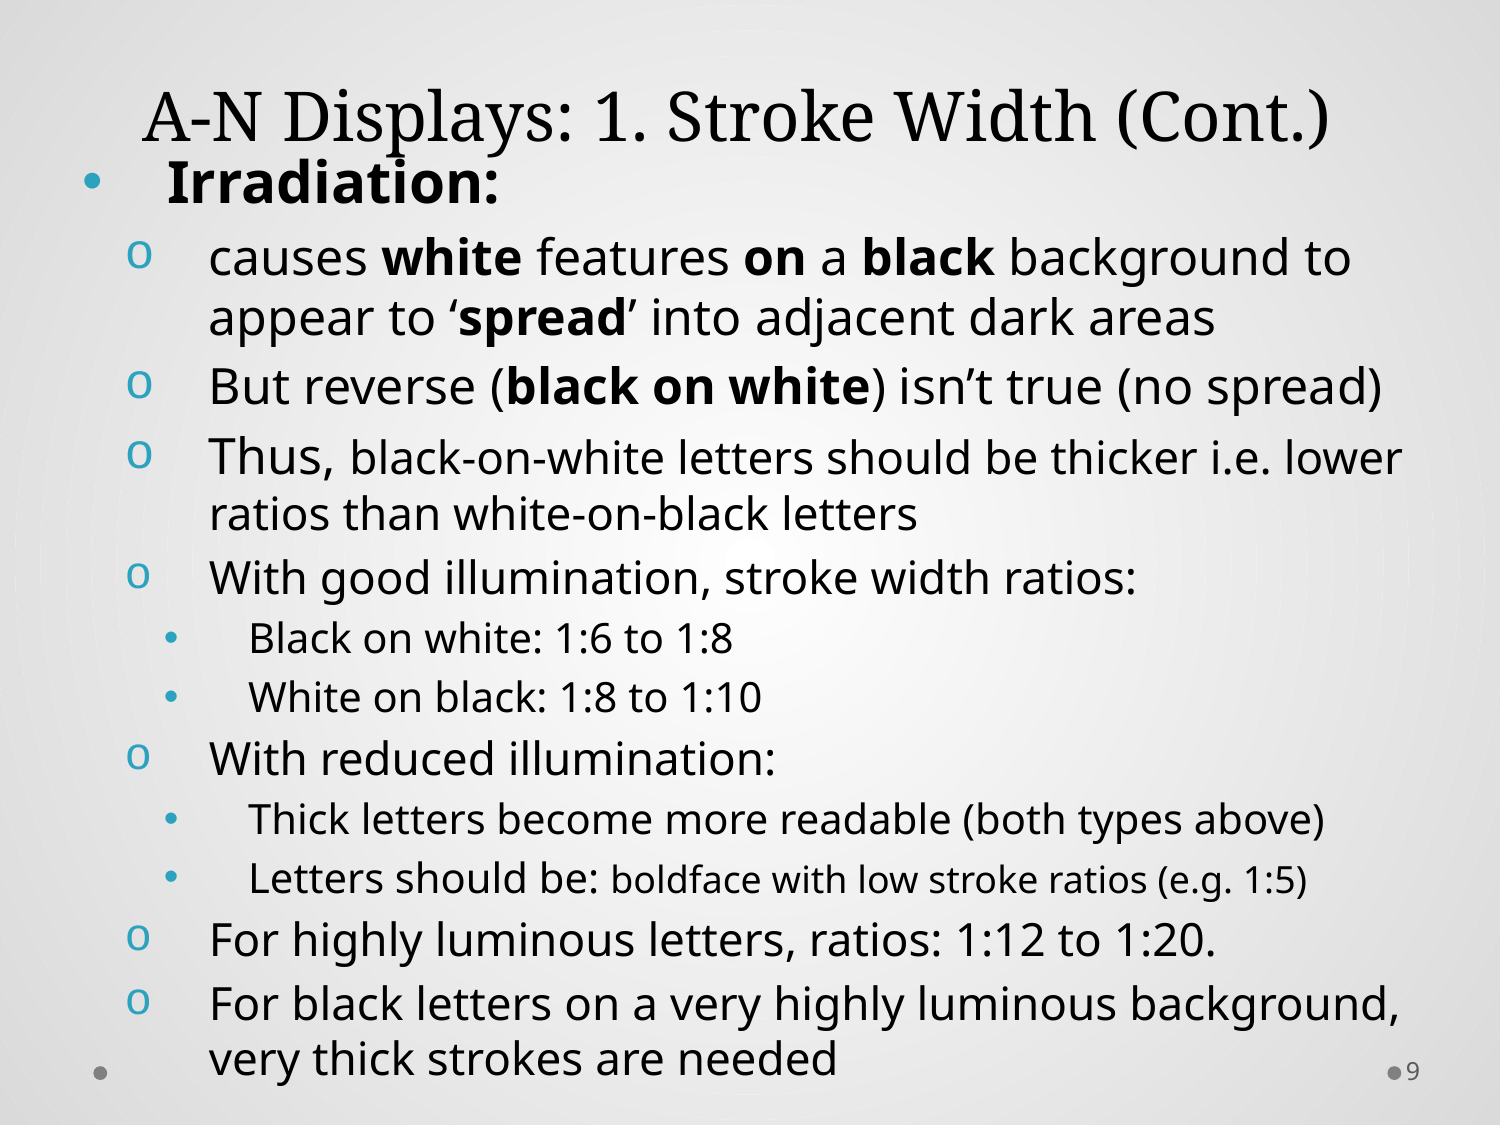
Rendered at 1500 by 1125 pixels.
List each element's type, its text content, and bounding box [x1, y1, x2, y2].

list Irradiation: causes white features on a black background to appear to ‘spread’ into adjacent dark areas But reverse (black on white) isn’t true (no spread) Thus, black-on-white letters should be thicker i.e. lower ratios than white-on-black letters With good illumination, stroke width ratios: Black on white: 1:6 to 1:8 White on black: 1:8 to 1:10 With reduced illumination: Thick letters become more readable (both types above) Letters should be: boldface with low stroke ratios (e.g. 1:5) For highly luminous letters, ratios: 1:12 to 1:20. For black letters on a very highly luminous background, very thick strokes are needed [50, 137, 1425, 1113]
slide_number 9 [1401, 1042, 1494, 1103]
title A-N Displays: 1. Stroke Width (Cont.) [62, 62, 1413, 137]
